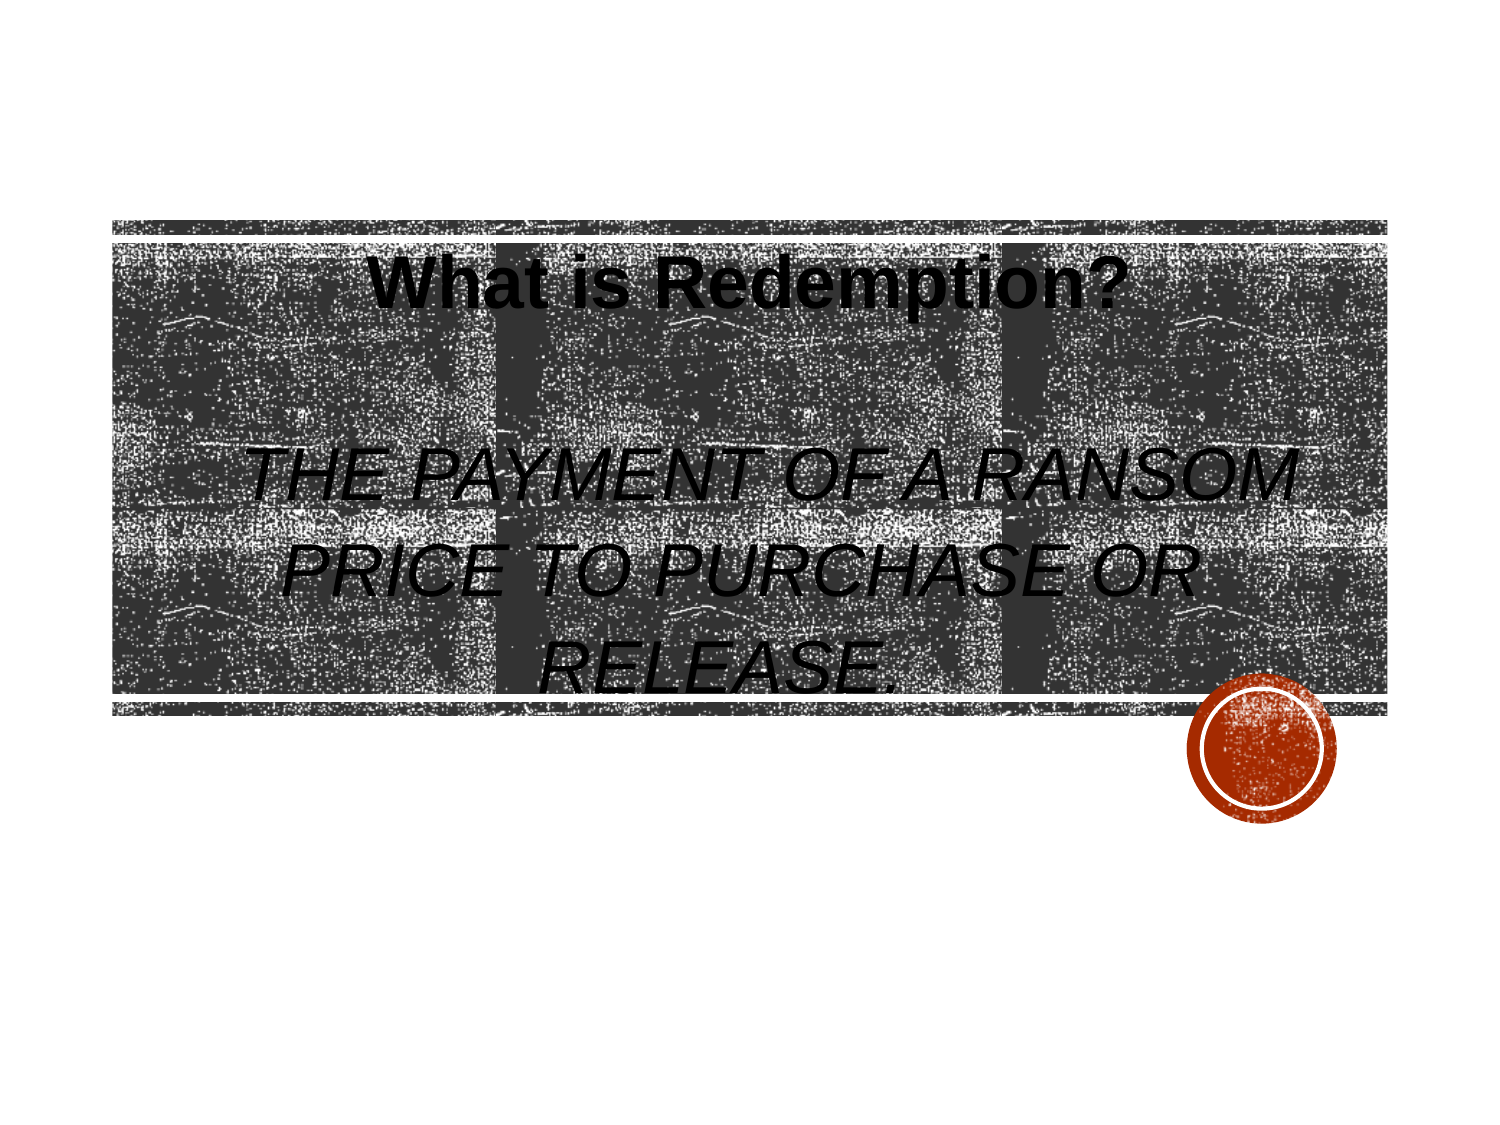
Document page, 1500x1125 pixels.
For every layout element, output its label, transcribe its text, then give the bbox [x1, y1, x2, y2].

text_box What is Redemption? THE PAYMENT OF A RANSOM PRICE TO PURCHASE OR RELEASE. [103, 219, 1381, 716]
